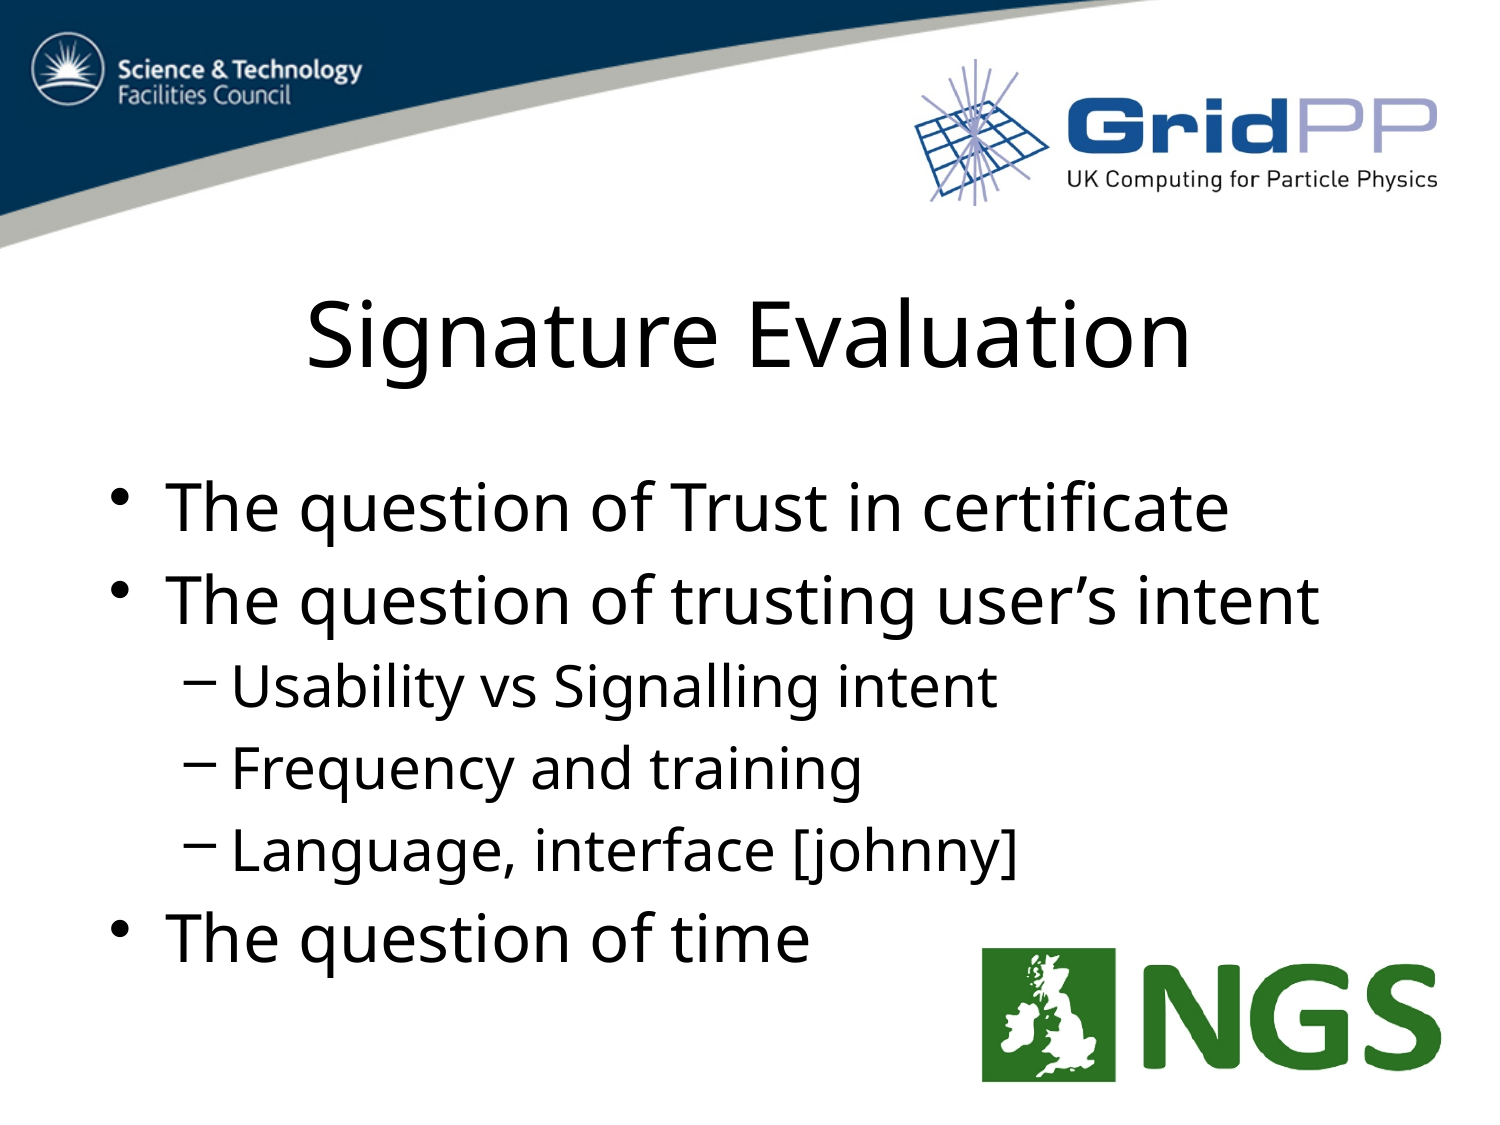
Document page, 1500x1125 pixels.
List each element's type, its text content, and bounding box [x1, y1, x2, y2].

list The question of Trust in certificate The question of trusting user’s intent Usability vs Signalling intent Frequency and training Language, interface [johnny] The question of time [93, 456, 1376, 966]
title Signature Evaluation [112, 237, 1388, 426]
picture [0, 0, 1437, 249]
picture [972, 940, 1448, 1090]
